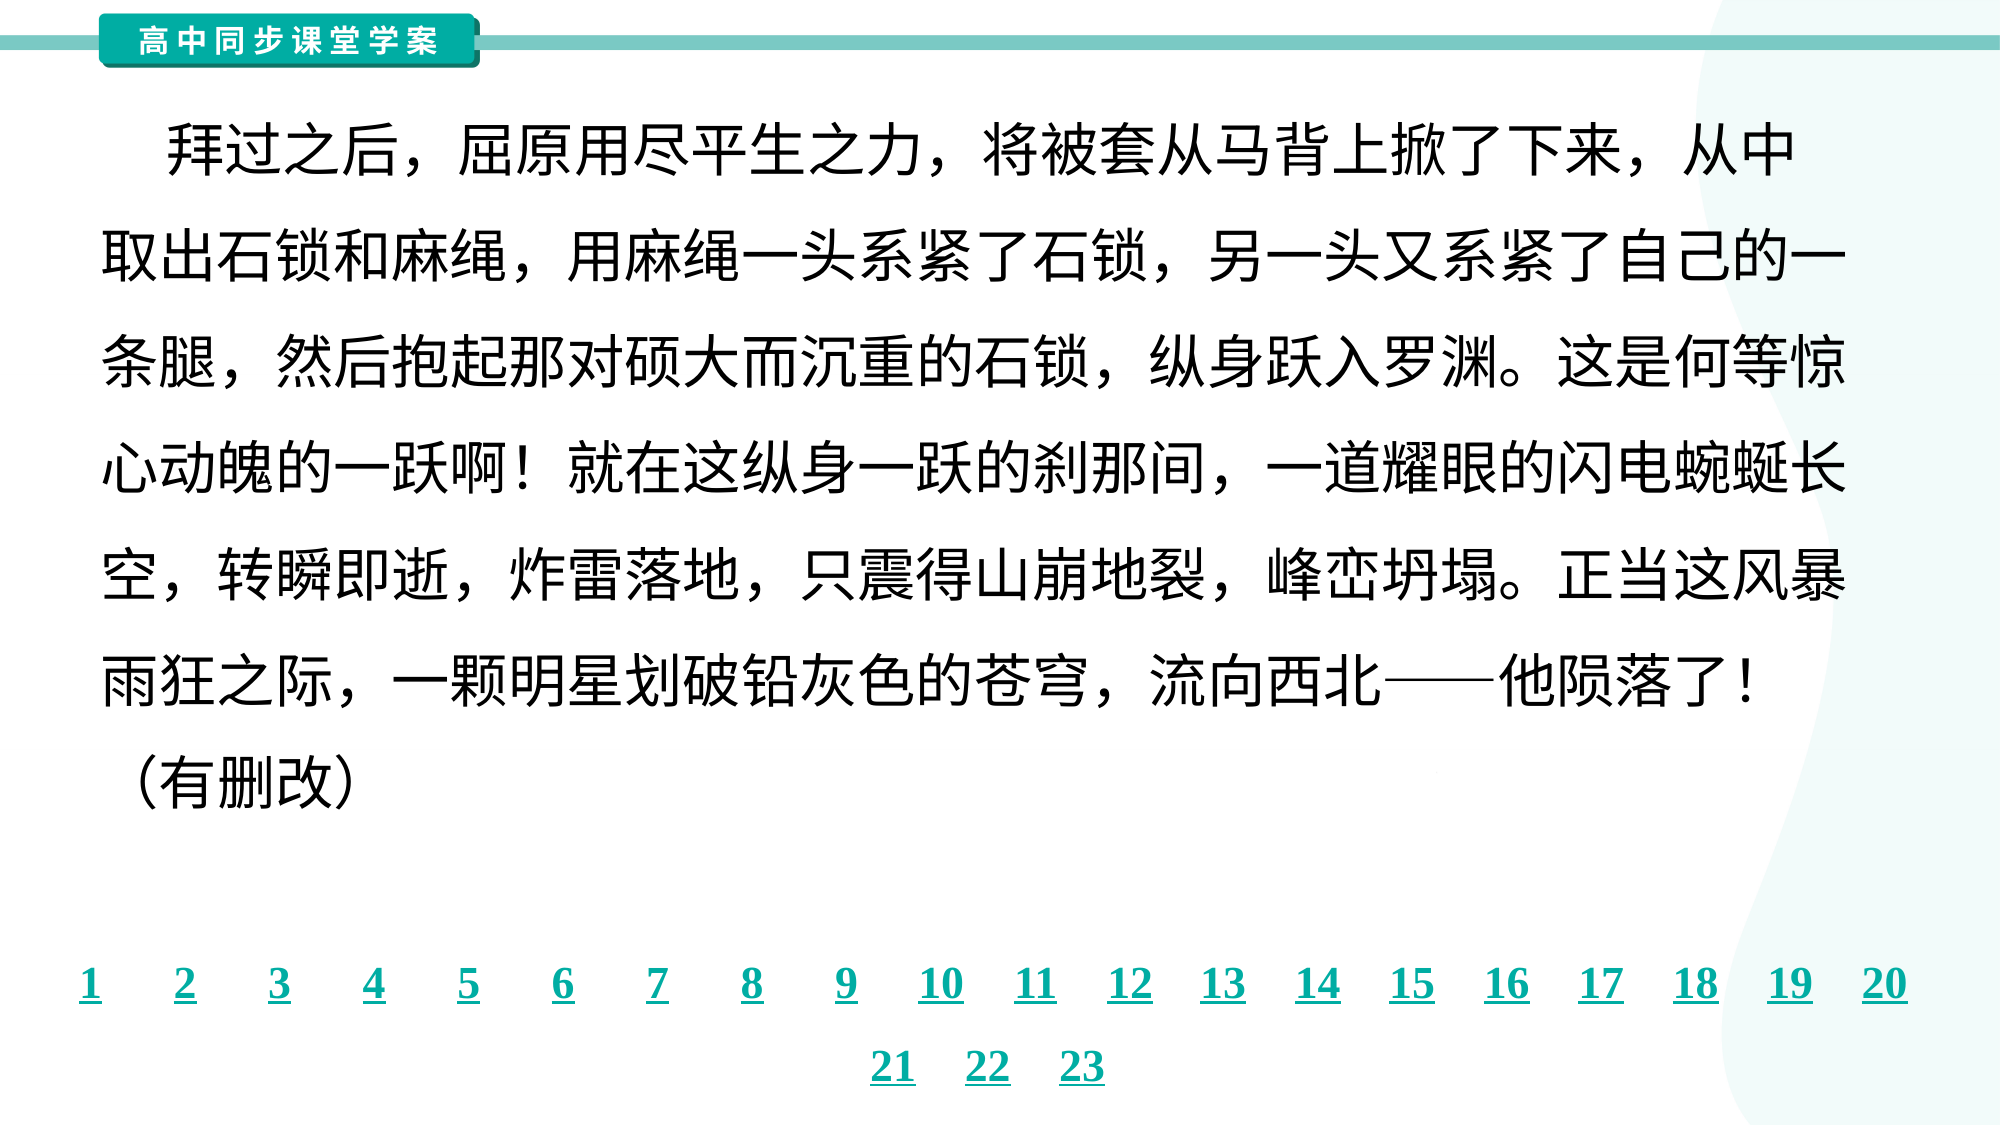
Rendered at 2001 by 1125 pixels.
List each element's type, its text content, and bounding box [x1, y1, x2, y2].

picture [0, 0, 2000, 1125]
text_box 拜过之后，屈原用尽平生之力，将被套从马背上掀了下来，从中 取出石锁和麻绳，用麻绳一头系紧了石锁，另一头又系紧了自己的一 条腿，然后抱起那对硕大而沉重的石锁，纵身跃入罗渊。这是何等惊 心动魄的一跃啊！就在这纵身一跃的刹那间，一道耀眼的闪电蜿蜒长 空，转瞬即逝，炸雷落地，只震得山崩地裂，峰峦坍塌。正当这风暴 雨狂之际，一颗明星划破铅灰色的苍穹，流向西北——他陨落了！ （有删改）#1.1.20 [100, 76, 1899, 805]
